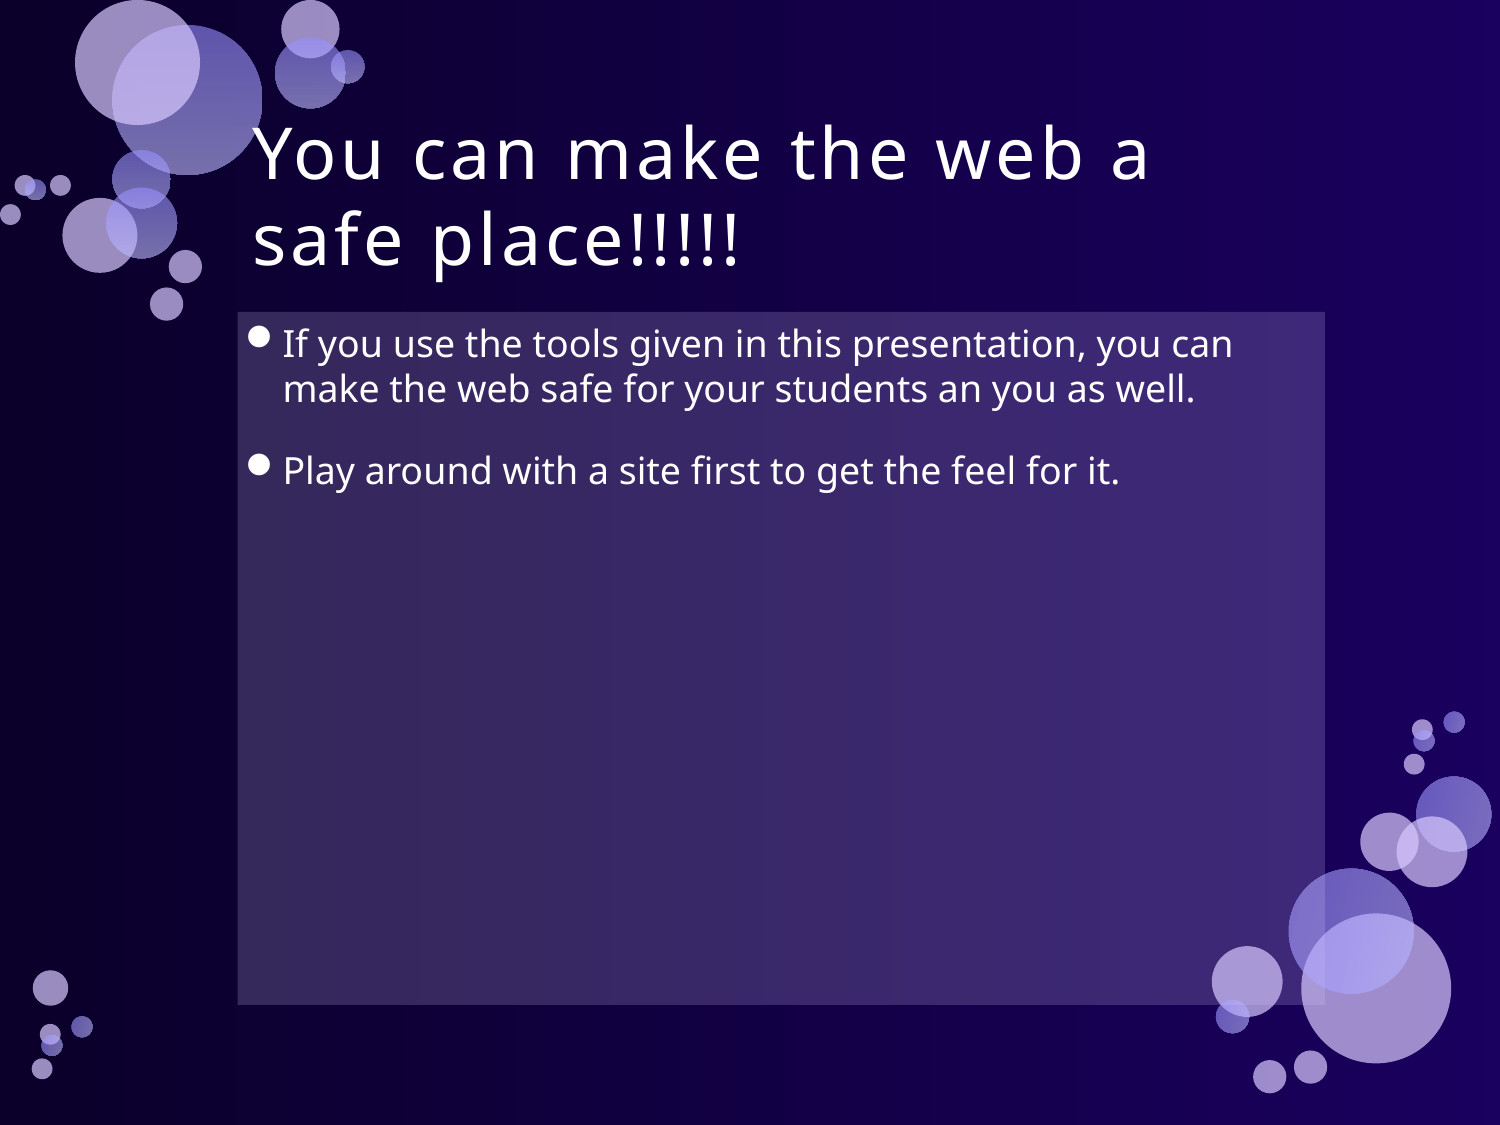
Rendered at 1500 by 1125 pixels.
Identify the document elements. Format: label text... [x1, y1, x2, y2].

title You can make the web a safe place!!!!! [237, 99, 1325, 288]
list If you use the tools given in this presentation, you can make the web safe for your students an you as well. Play around with a site first to get the feel for it. [237, 311, 1325, 1005]
